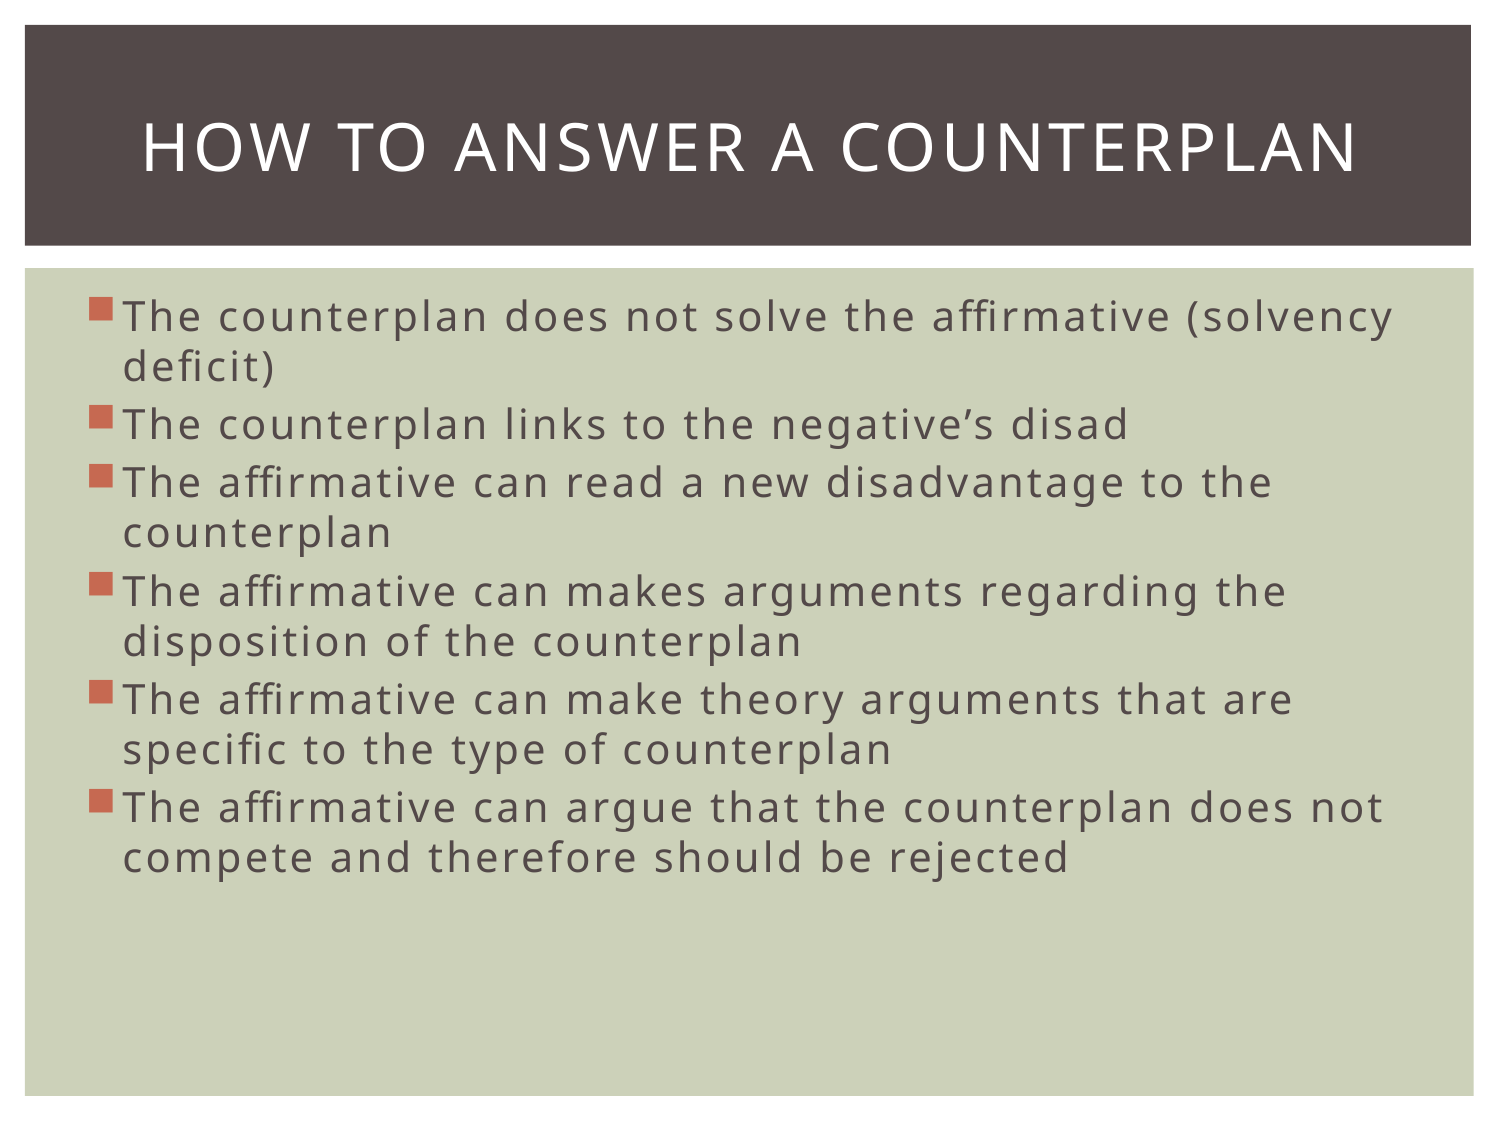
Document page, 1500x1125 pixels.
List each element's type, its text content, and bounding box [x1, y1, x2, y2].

title How to answer a counterplan [62, 58, 1438, 232]
list The counterplan does not solve the affirmative (solvency deficit) The counterplan links to the negative’s disad The affirmative can read a new disadvantage to the counterplan The affirmative can makes arguments regarding the disposition of the counterplan The affirmative can make theory arguments that are specific to the type of counterplan The affirmative can argue that the counterplan does not compete and therefore should be rejected [62, 281, 1442, 1005]
